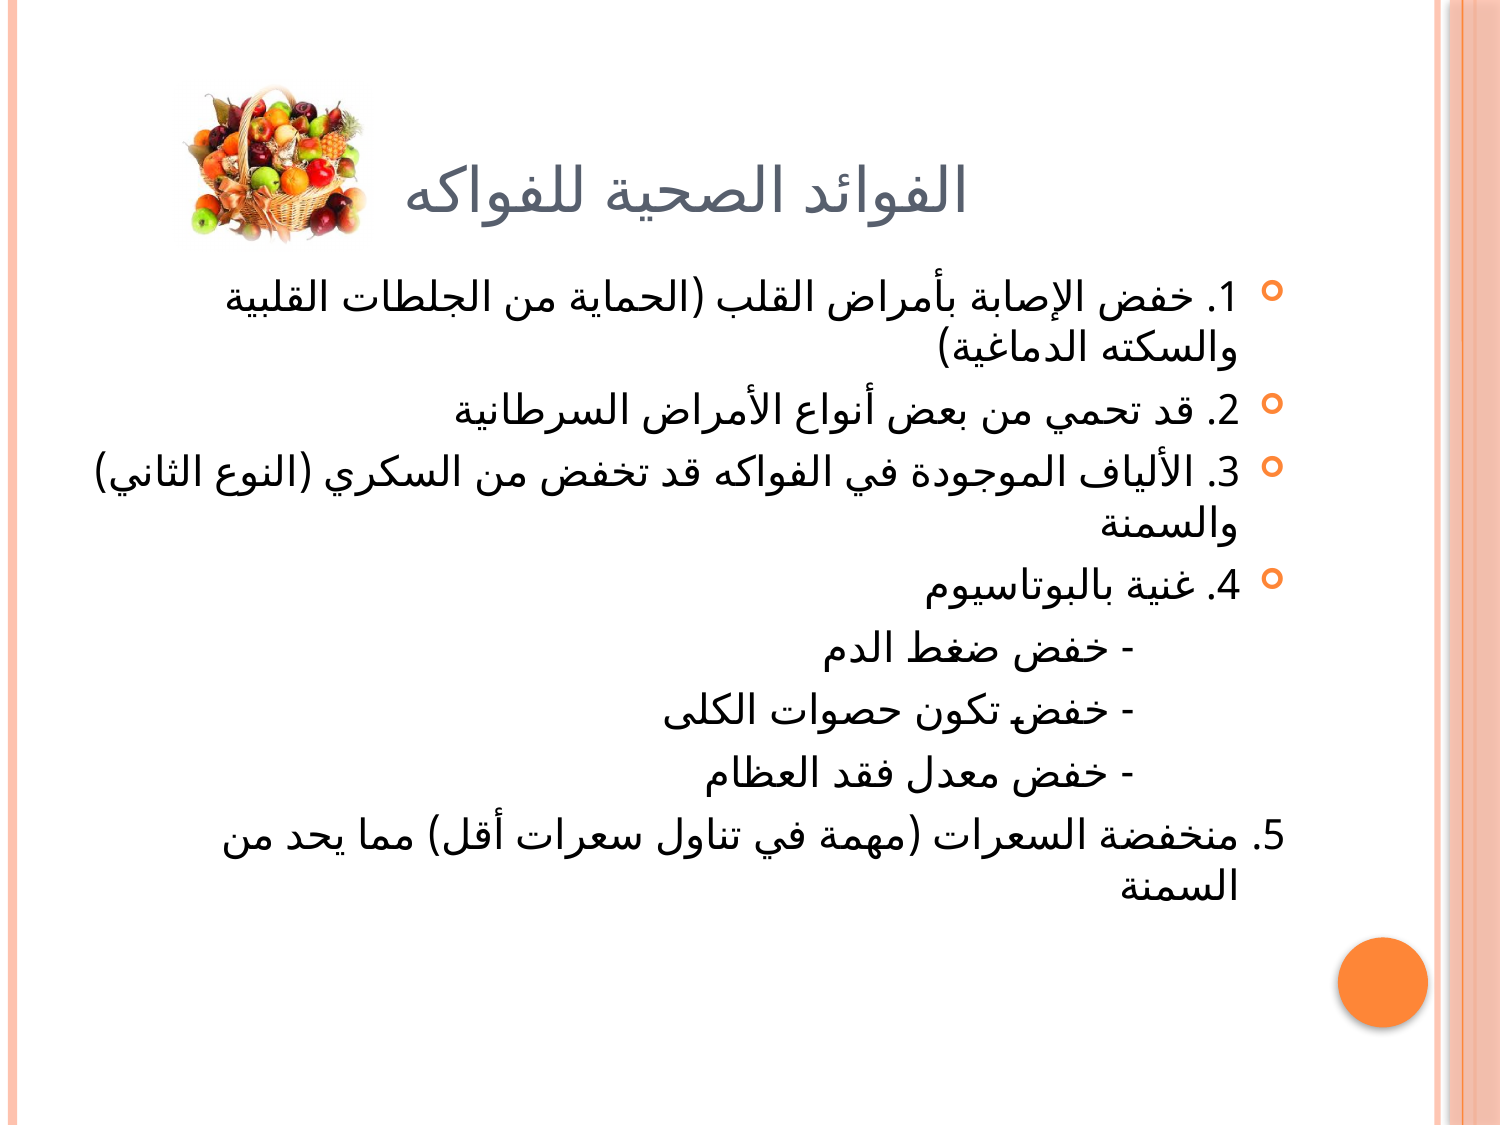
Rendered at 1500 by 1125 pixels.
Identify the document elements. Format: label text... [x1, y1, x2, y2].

picture [170, 77, 376, 253]
title الفوائد الصحية للفواكه [75, 45, 1300, 233]
list 1. خفض الإصابة بأمراض القلب (الحماية من الجلطات القلبية والسكته الدماغية) 2. قد تحمي من بعض أنواع الأمراض السرطانية 3. الألياف الموجودة في الفواكه قد تخفض من السكري (النوع الثاني) والسمنة 4. غنية بالبوتاسيوم - خفض ضغط الدم - خفض تكون حصوات الكلى - خفض معدل فقد العظام 5. منخفضة السعرات (مهمة في تناول سعرات أقل) مما يحد من السمنة [75, 262, 1300, 1062]
